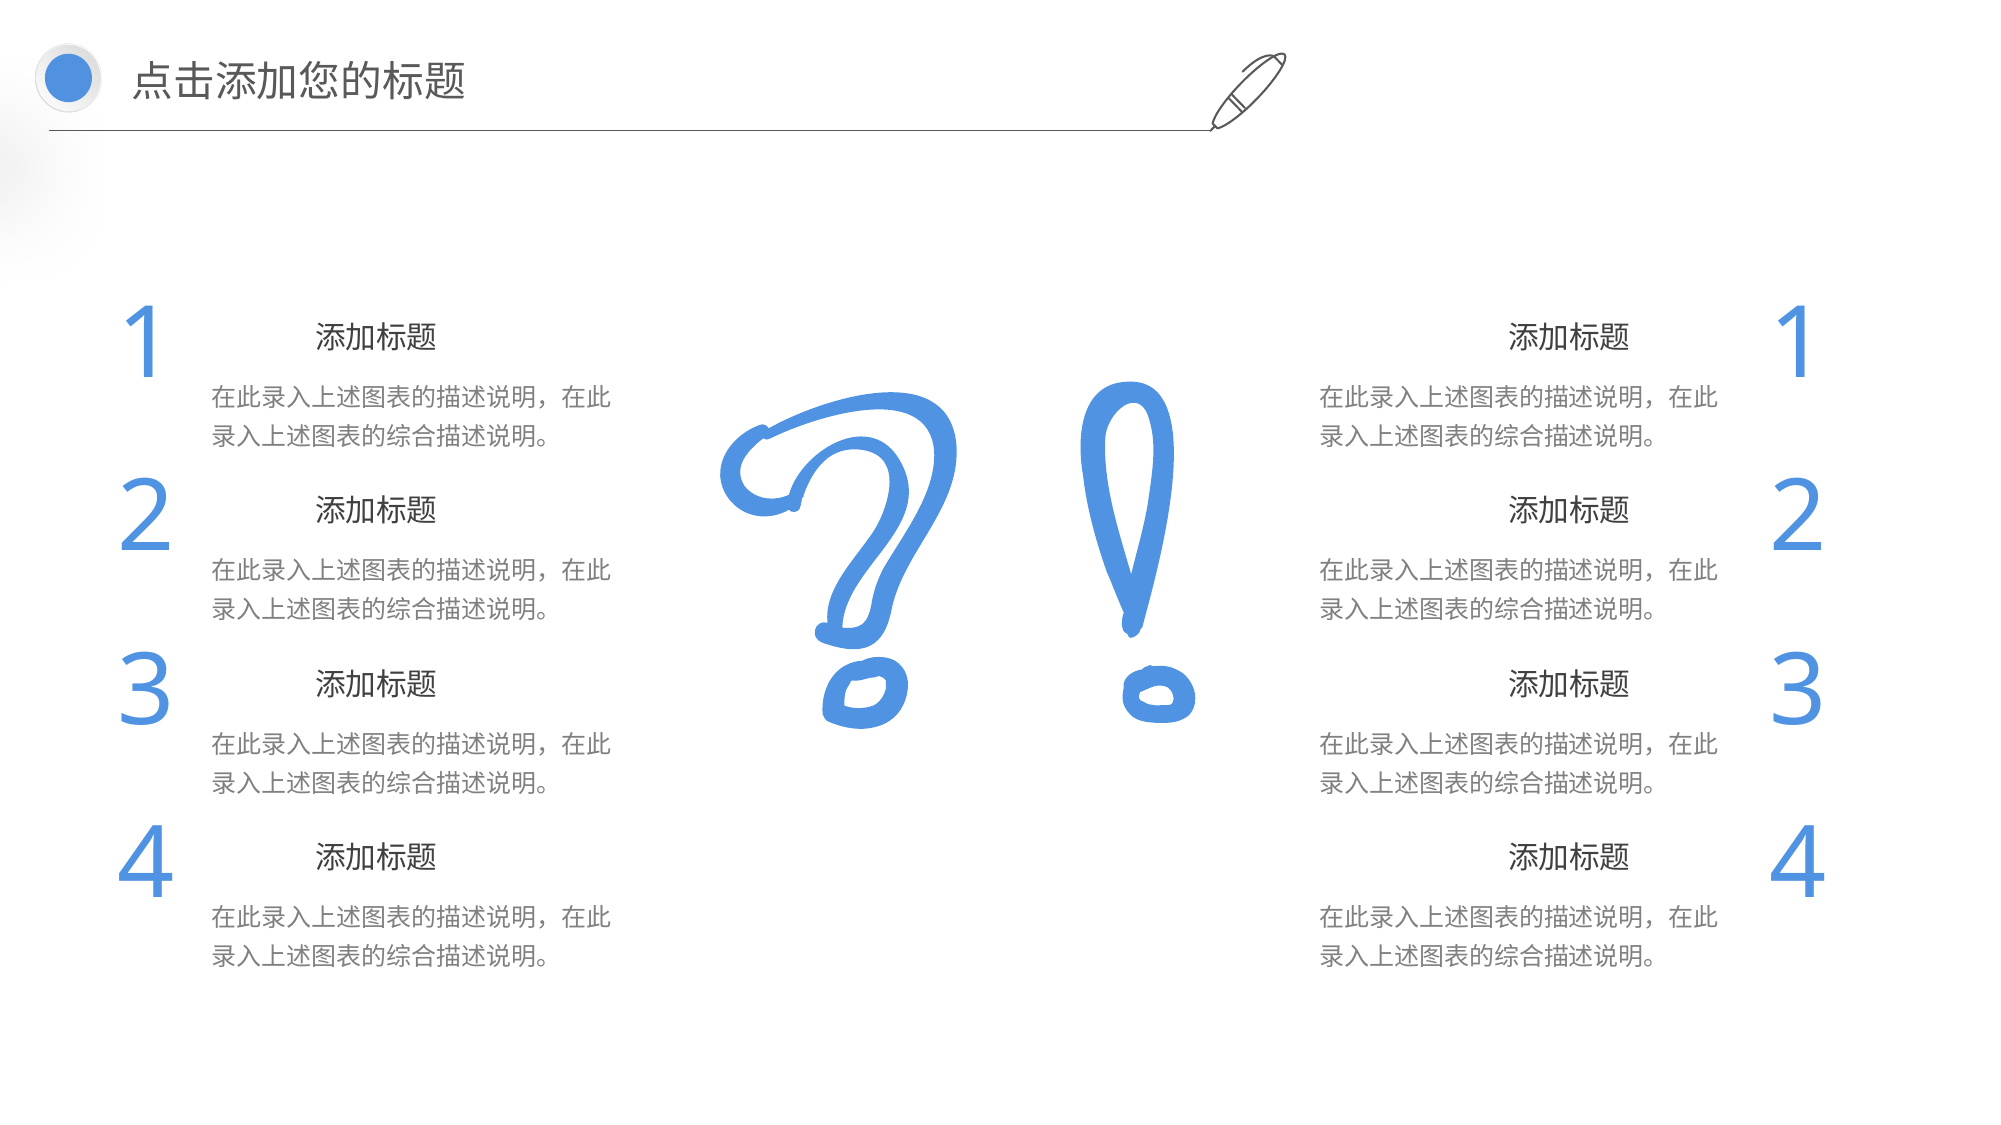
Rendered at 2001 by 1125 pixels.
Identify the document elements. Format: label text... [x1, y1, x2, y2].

text_box 4 [102, 790, 197, 925]
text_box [197, 310, 642, 456]
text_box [1304, 657, 1749, 803]
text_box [197, 483, 642, 629]
text_box [1211, 53, 1286, 131]
text_box 4 [1754, 790, 1850, 925]
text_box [708, 356, 962, 733]
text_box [1077, 376, 1217, 723]
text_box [35, 43, 102, 113]
text_box 3 [1754, 616, 1850, 752]
text_box 点击添加您的标题 [111, 45, 510, 116]
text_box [1304, 483, 1749, 629]
text_box 2 [1754, 443, 1850, 579]
text_box 3 [102, 616, 197, 752]
text_box 1 [1754, 269, 1850, 405]
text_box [1304, 830, 1749, 976]
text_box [1304, 310, 1749, 456]
text_box 1 [102, 269, 197, 405]
text_box 2 [102, 443, 197, 579]
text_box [197, 830, 642, 976]
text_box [197, 657, 642, 803]
